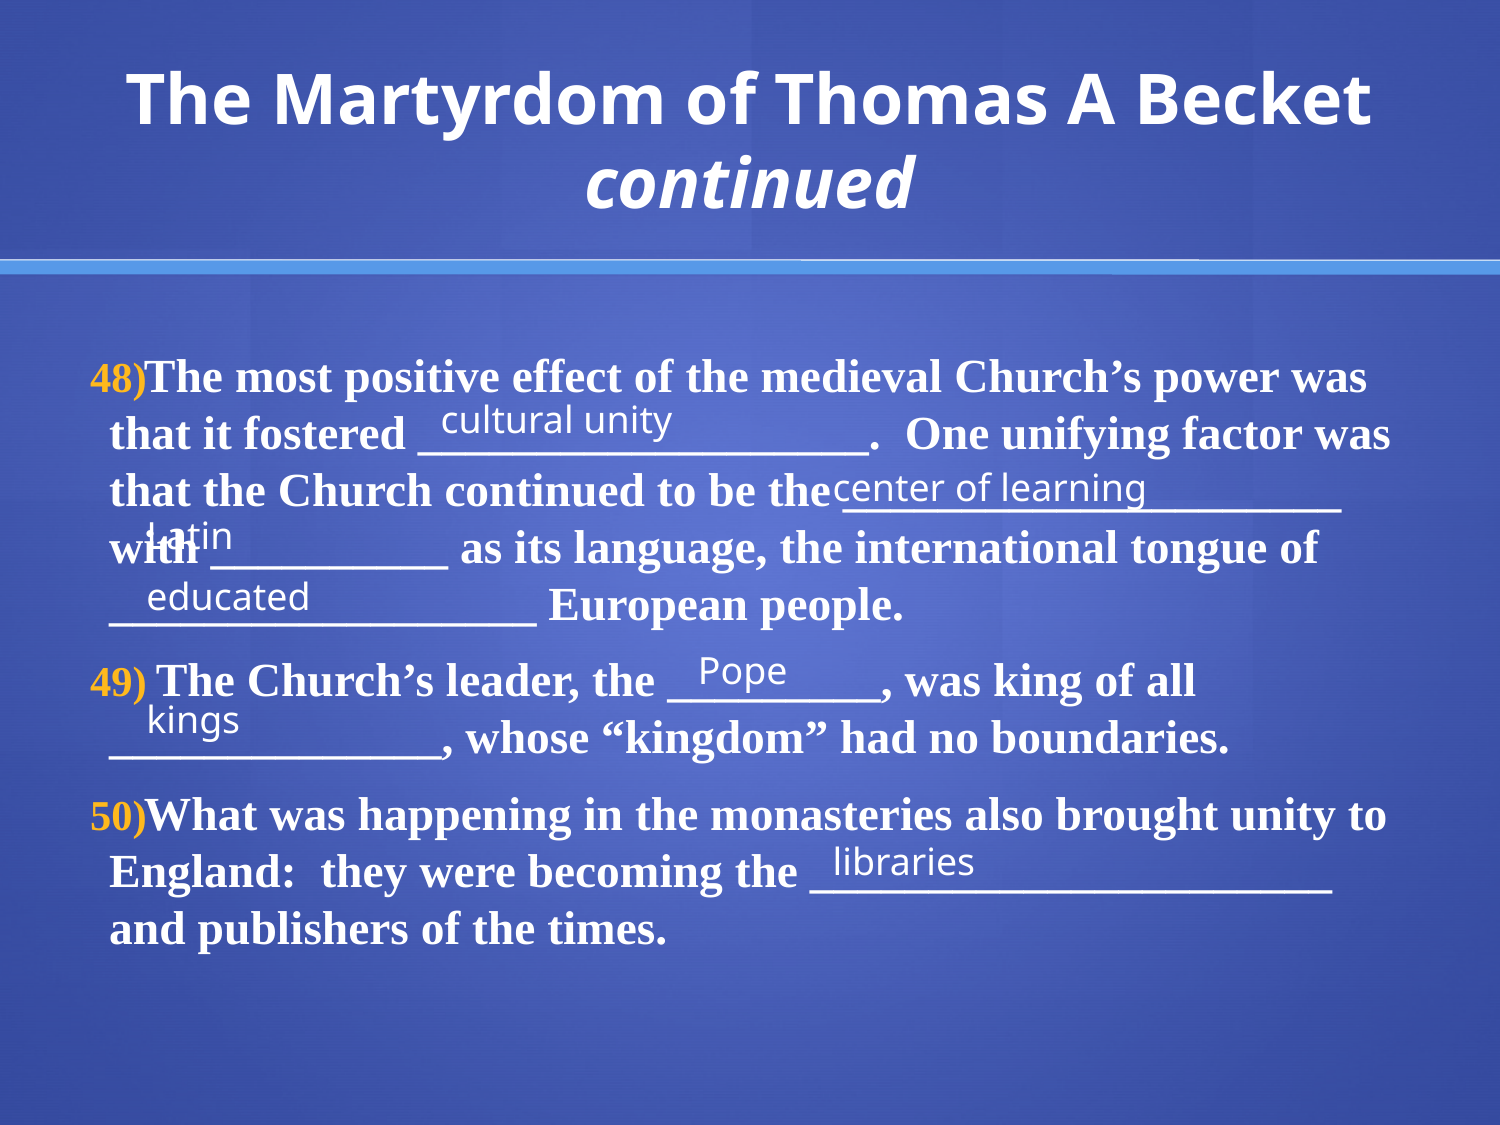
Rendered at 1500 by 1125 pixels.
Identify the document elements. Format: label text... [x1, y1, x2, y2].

list The most positive effect of the medieval Church’s power was that it fostered ___________________. One unifying factor was that the Church continued to be the _____________________ with __________ as its language, the international tongue of __________________ European people. The Church’s leader, the _________, was king of all ______________, whose “kingdom” had no boundaries. What was happening in the monasteries also brought unity to England: they were becoming the ______________________ and publishers of the times. [75, 337, 1425, 988]
text_box cultural unity [425, 388, 880, 449]
text_box kings [131, 688, 359, 749]
text_box educated [131, 565, 478, 626]
title The Martyrdom of Thomas A Becket continued [75, 45, 1425, 233]
text_box Pope [683, 640, 818, 700]
text_box center of learning [817, 456, 1318, 517]
text_box libraries [817, 830, 1171, 890]
text_box Latin [131, 505, 304, 565]
